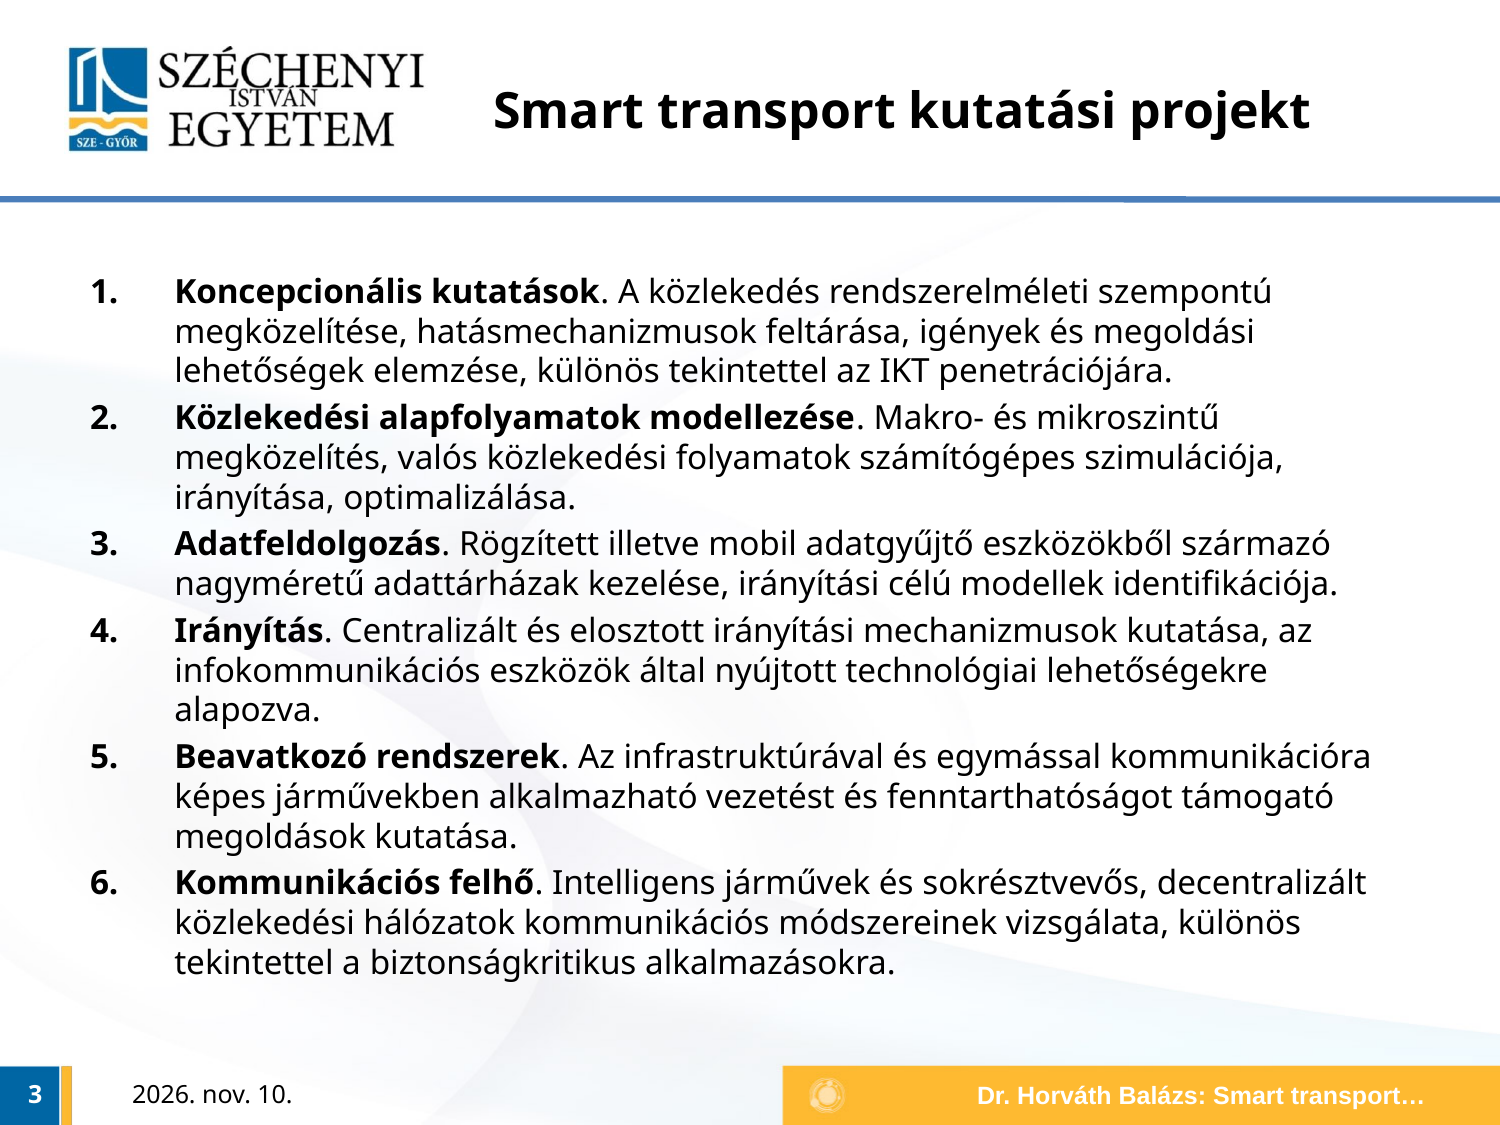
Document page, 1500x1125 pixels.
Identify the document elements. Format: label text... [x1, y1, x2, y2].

list Koncepcionális kutatások. A közlekedés rendszerelméleti szempontú megközelítése, hatásmechanizmusok feltárása, igények és megoldási lehetőségek elemzése, különös tekintettel az IKT penetrációjára. Közlekedési alapfolyamatok modellezése. Makro- és mikroszintű megközelítés, valós közlekedési folyamatok számítógépes szimulációja, irányítása, optimalizálása. Adatfeldolgozás. Rögzített illetve mobil adatgyűjtő eszközökből származó nagyméretű adattárházak kezelése, irányítási célú modellek identifikációja. Irányítás. Centralizált és elosztott irányítási mechanizmusok kutatása, az infokommunikációs eszközök által nyújtott technológiai lehetőségekre alapozva. Beavatkozó rendszerek. Az infrastruktúrával és egymással kommunikációra képes járművekben alkalmazható vezetést és fenntarthatóságot támogató megoldások kutatása. Kommunikációs felhő. Intelligens járművek és sokrésztvevős, decentralizált közlekedési hálózatok kommunikációs módszereinek vizsgálata, különös tekintettel a biztonságkritikus alkalmazásokra. [75, 262, 1425, 1005]
picture [0, 203, 1500, 1125]
slide_number 2014. szeptember 10. [117, 1065, 550, 1125]
slide_number 3 [0, 1065, 71, 1125]
title Smart transport kutatási projekt [478, 45, 1425, 173]
picture [0, 0, 1500, 196]
footer Dr. Horváth Balázs: Smart transport… [878, 1065, 1442, 1125]
